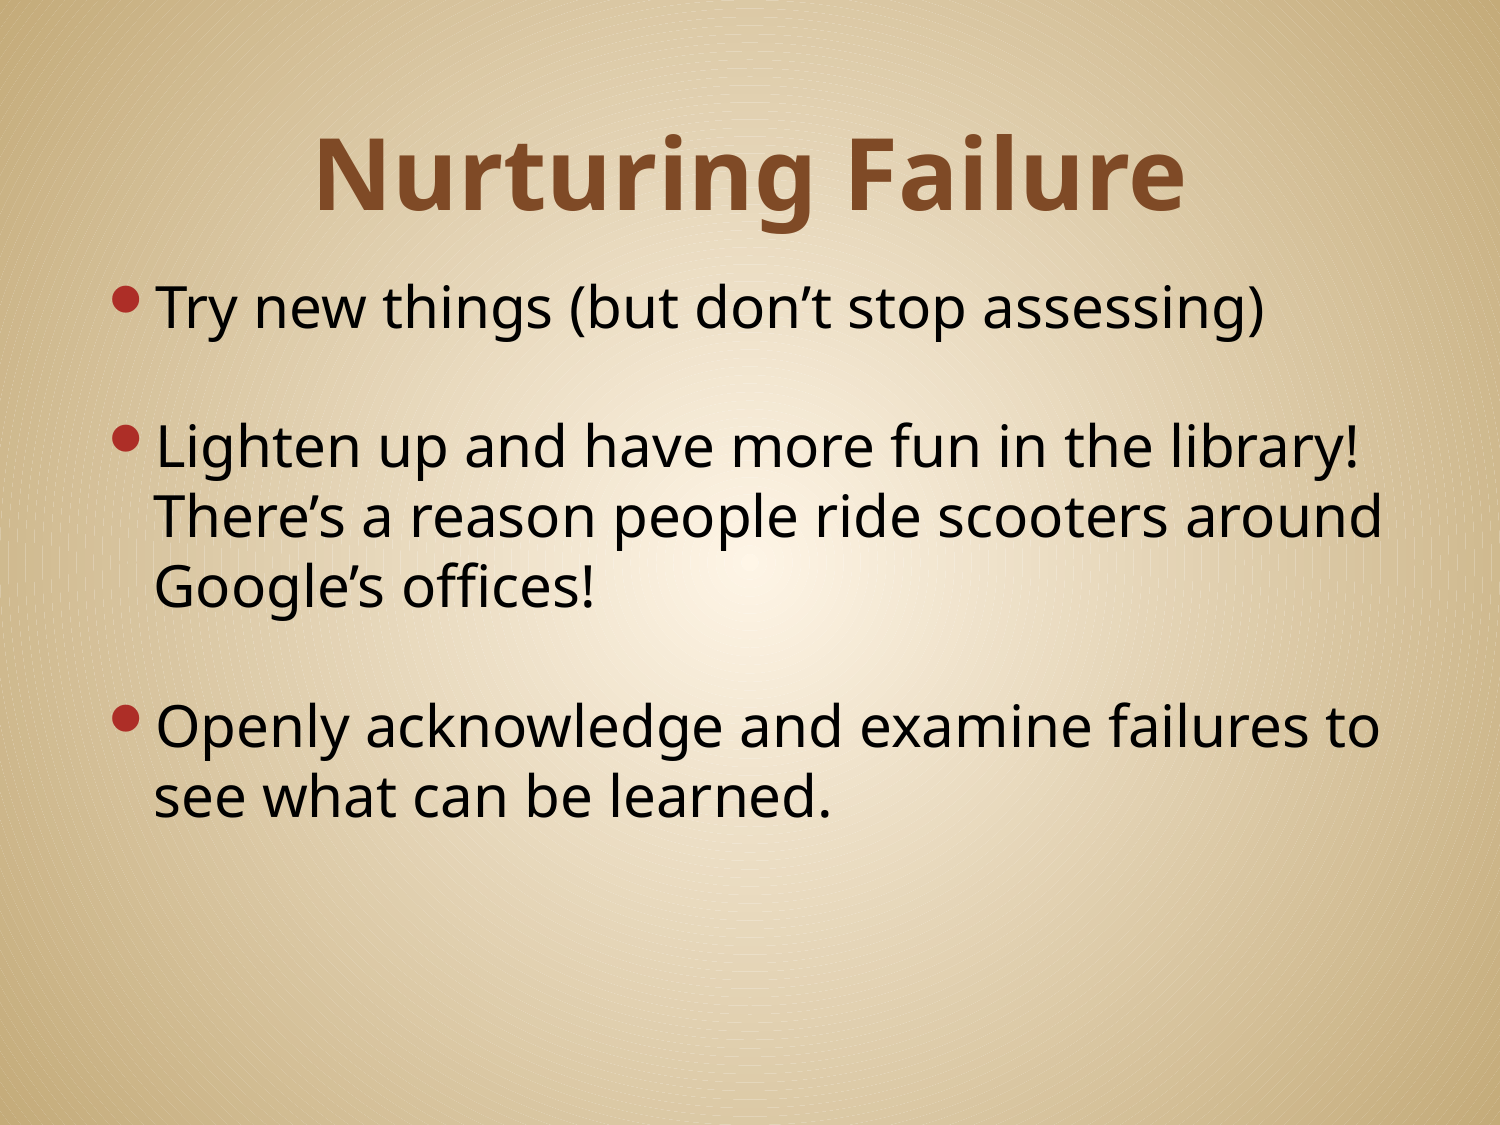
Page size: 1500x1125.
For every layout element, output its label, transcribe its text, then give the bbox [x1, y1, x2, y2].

list Try new things (but don’t stop assessing) Lighten up and have more fun in the library! There’s a reason people ride scooters around Google’s offices! Openly acknowledge and examine failures to see what can be learned. [74, 262, 1426, 1006]
title Nurturing Failure [75, 50, 1425, 238]
